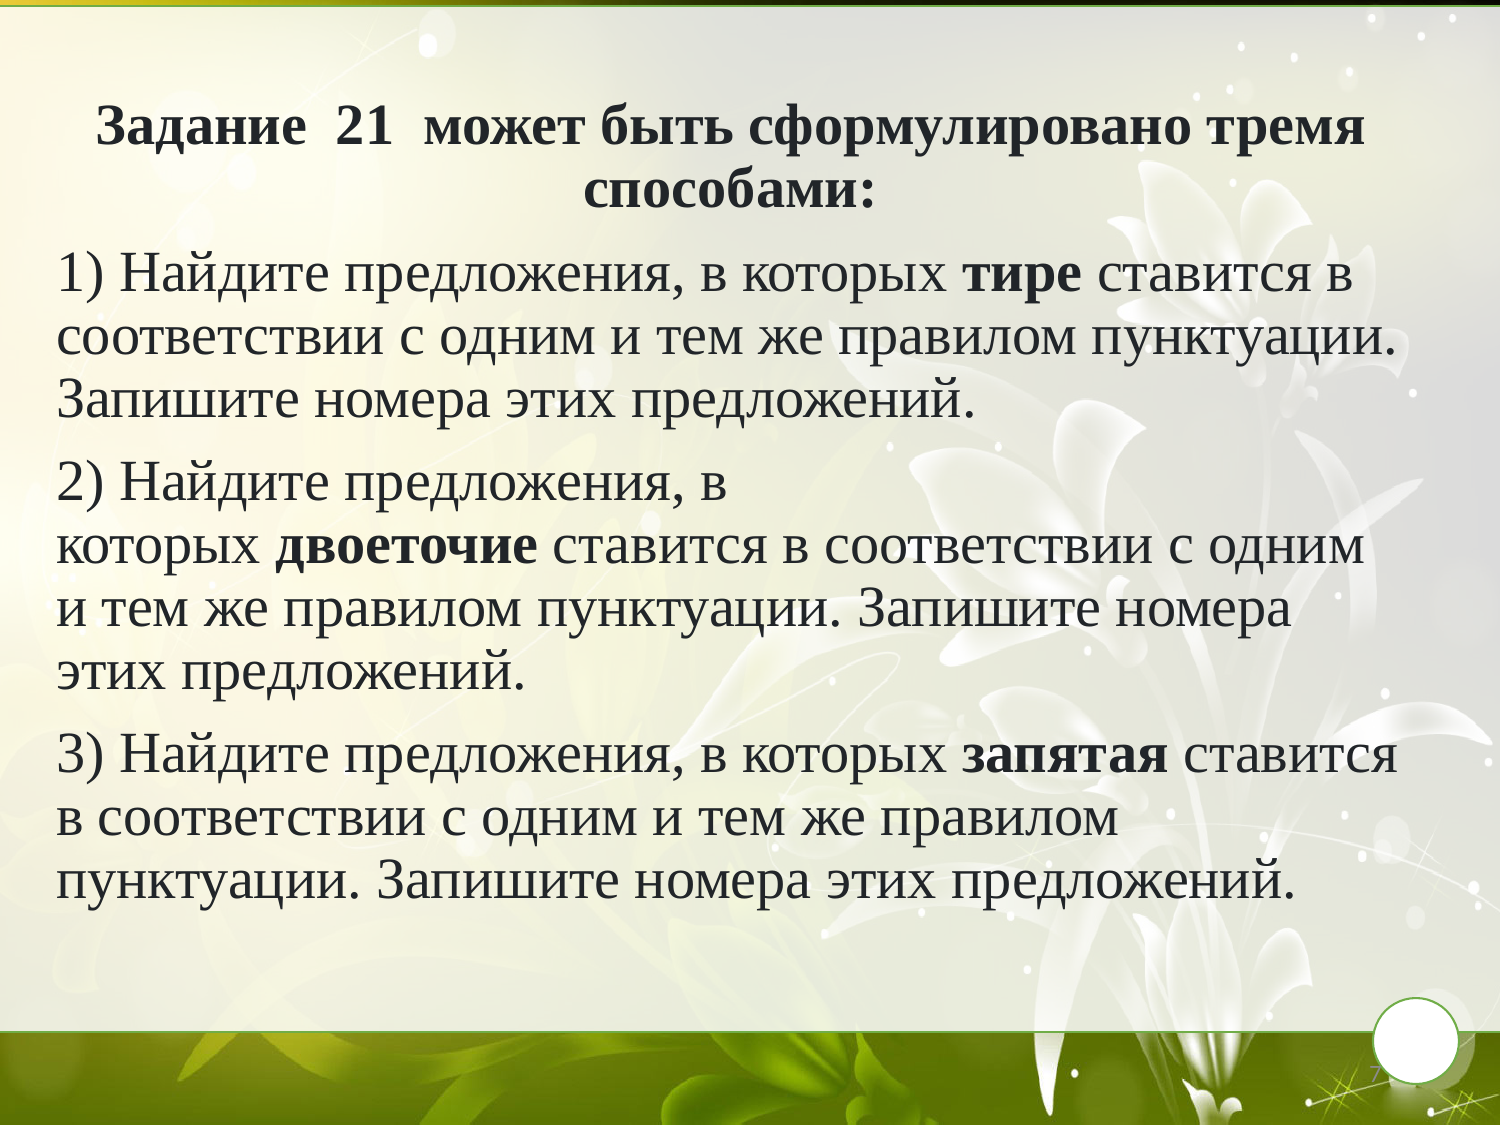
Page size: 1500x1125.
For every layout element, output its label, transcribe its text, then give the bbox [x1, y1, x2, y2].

slide_number 7 [1059, 1042, 1397, 1103]
picture [0, 0, 1500, 5]
subtitle Задание 21 может быть сформулировано тремя способами: 1) Найдите предложения, в которых тире ставится в соответствии с одним и тем же правилом пунктуации. Запишите номера этих предложений. 2) Найдите предложения, в которых двоеточие ставится в соответствии с одним и тем же правилом пунктуации. Запишите номера этих предложений. 3) Найдите предложения, в которых запятая ставится в соответствии с одним и тем же правилом пунктуации. Запишите номера этих предложений. [41, 87, 1421, 1038]
picture [0, 1033, 1500, 1125]
text_box [0, 5, 1500, 1033]
text_box [1371, 997, 1460, 1086]
